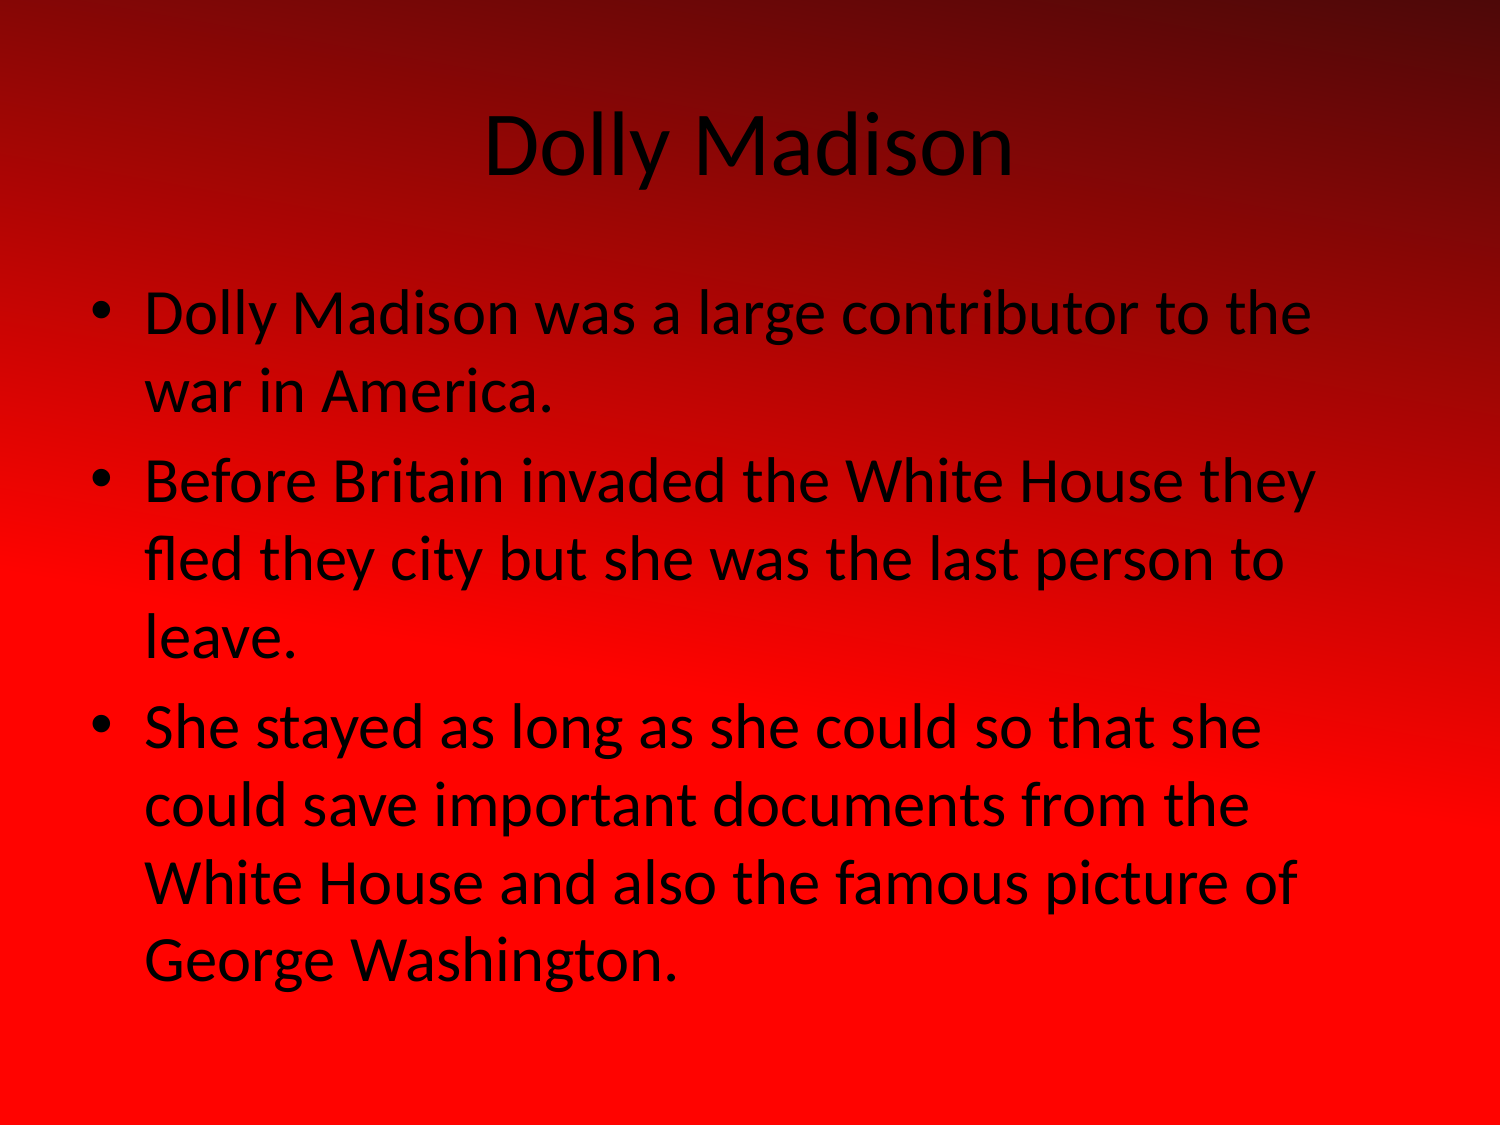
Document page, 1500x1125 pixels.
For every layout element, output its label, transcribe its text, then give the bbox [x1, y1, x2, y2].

title Dolly Madison [75, 45, 1425, 233]
list Dolly Madison was a large contributor to the war in America. Before Britain invaded the White House they fled they city but she was the last person to leave. She stayed as long as she could so that she could save important documents from the White House and also the famous picture of George Washington. [75, 262, 1425, 1005]
